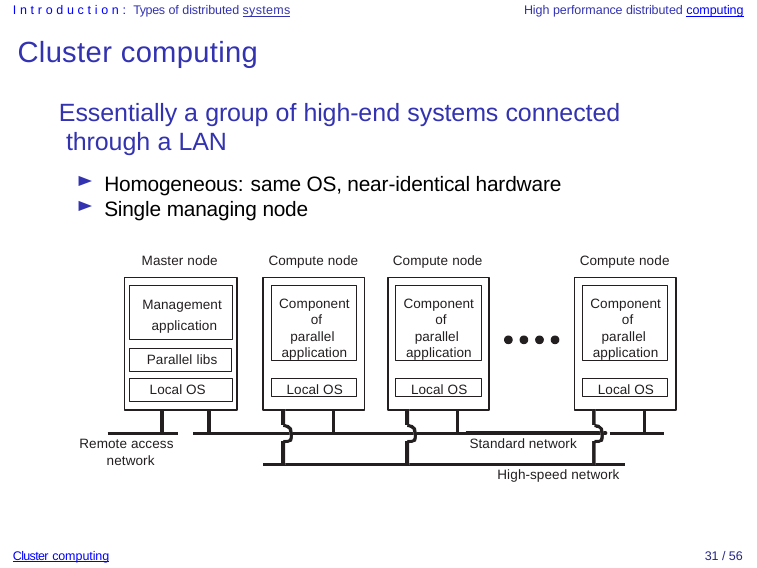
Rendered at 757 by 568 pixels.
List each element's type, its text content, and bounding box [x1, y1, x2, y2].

text_box Remote access network [77, 432, 100, 468]
text_box Master node [139, 249, 221, 269]
text_box Introduction: Types of distributed systems High performance distributed computing [10, 0, 745, 18]
text_box High-speed network [495, 476, 623, 483]
text_box Compute node [390, 250, 486, 269]
text_box Essentially a group of high-end systems connected through a LAN Homogeneous: same OS, near-identical hardware Single managing node [54, 93, 625, 221]
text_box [280, 335, 604, 465]
text_box Compute node [266, 250, 362, 269]
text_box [105, 276, 677, 467]
title Cluster computing [15, 31, 261, 129]
text_box 31 / 56 [702, 545, 745, 563]
text_box Compute node [577, 250, 673, 269]
text_box Cluster computing [10, 545, 116, 563]
